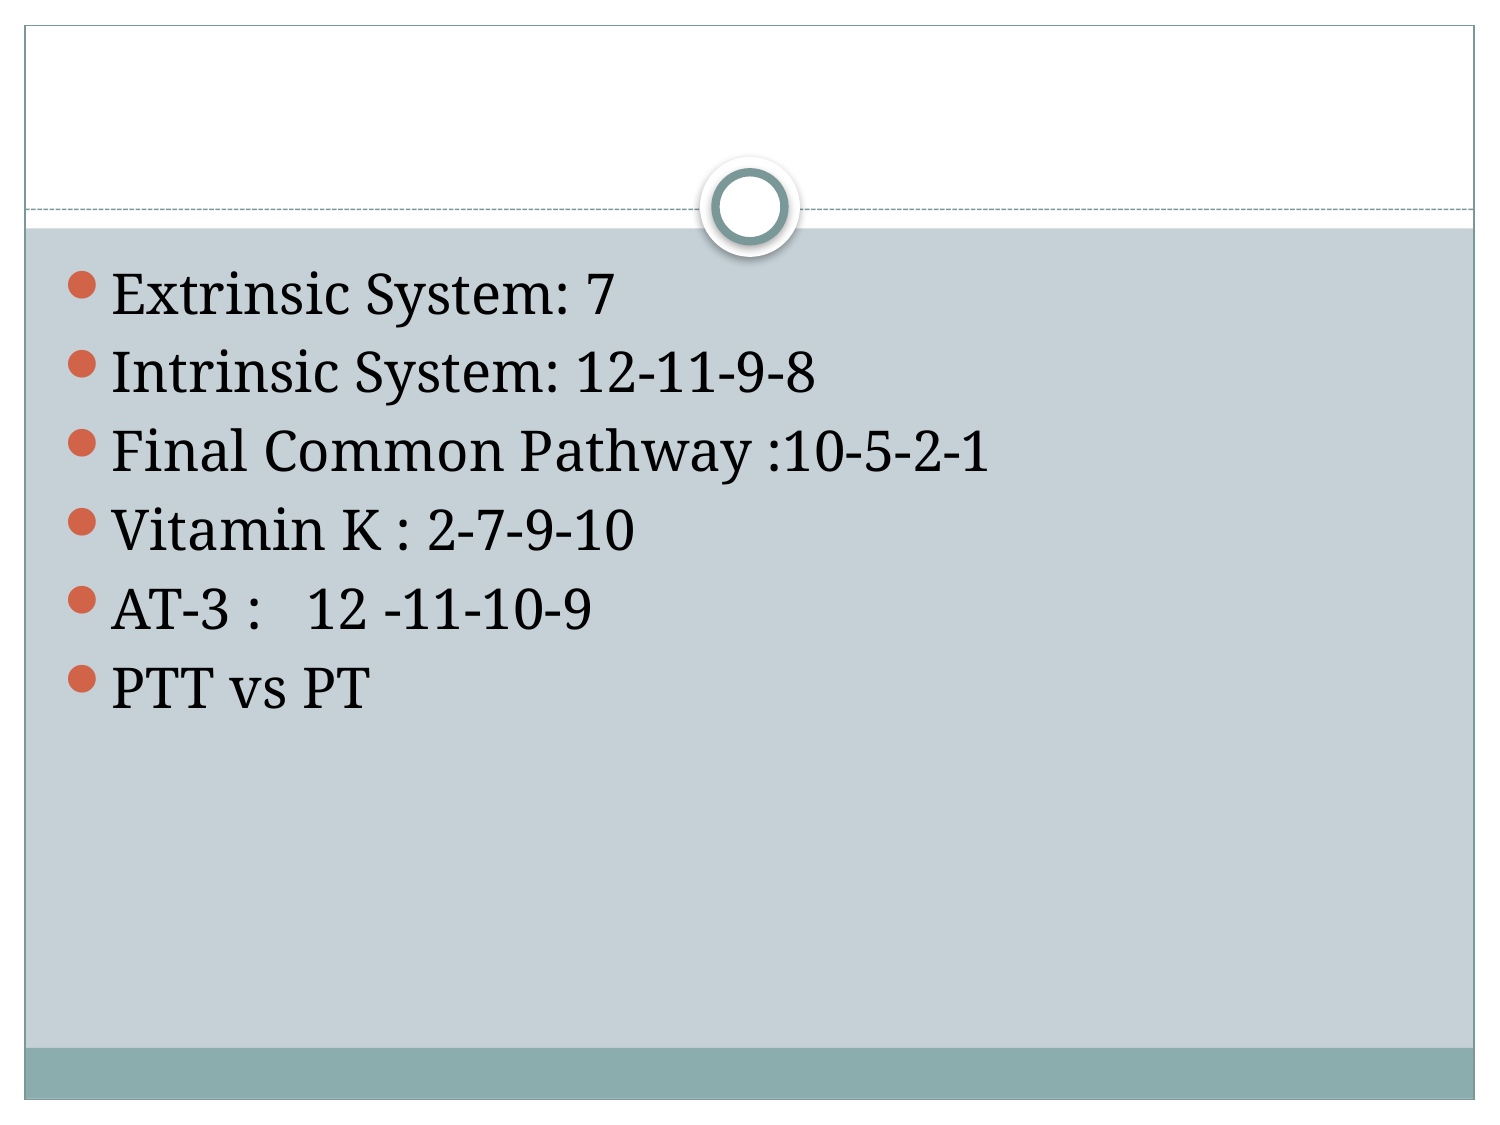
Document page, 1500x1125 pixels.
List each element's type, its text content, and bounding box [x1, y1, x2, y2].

list Extrinsic System: 7 Intrinsic System: 12-11-9-8 Final Common Pathway :10-5-2-1 Vitamin K : 2-7-9-10 AT-3 : 12 -11-10-9 PTT vs PT [49, 250, 1445, 1001]
